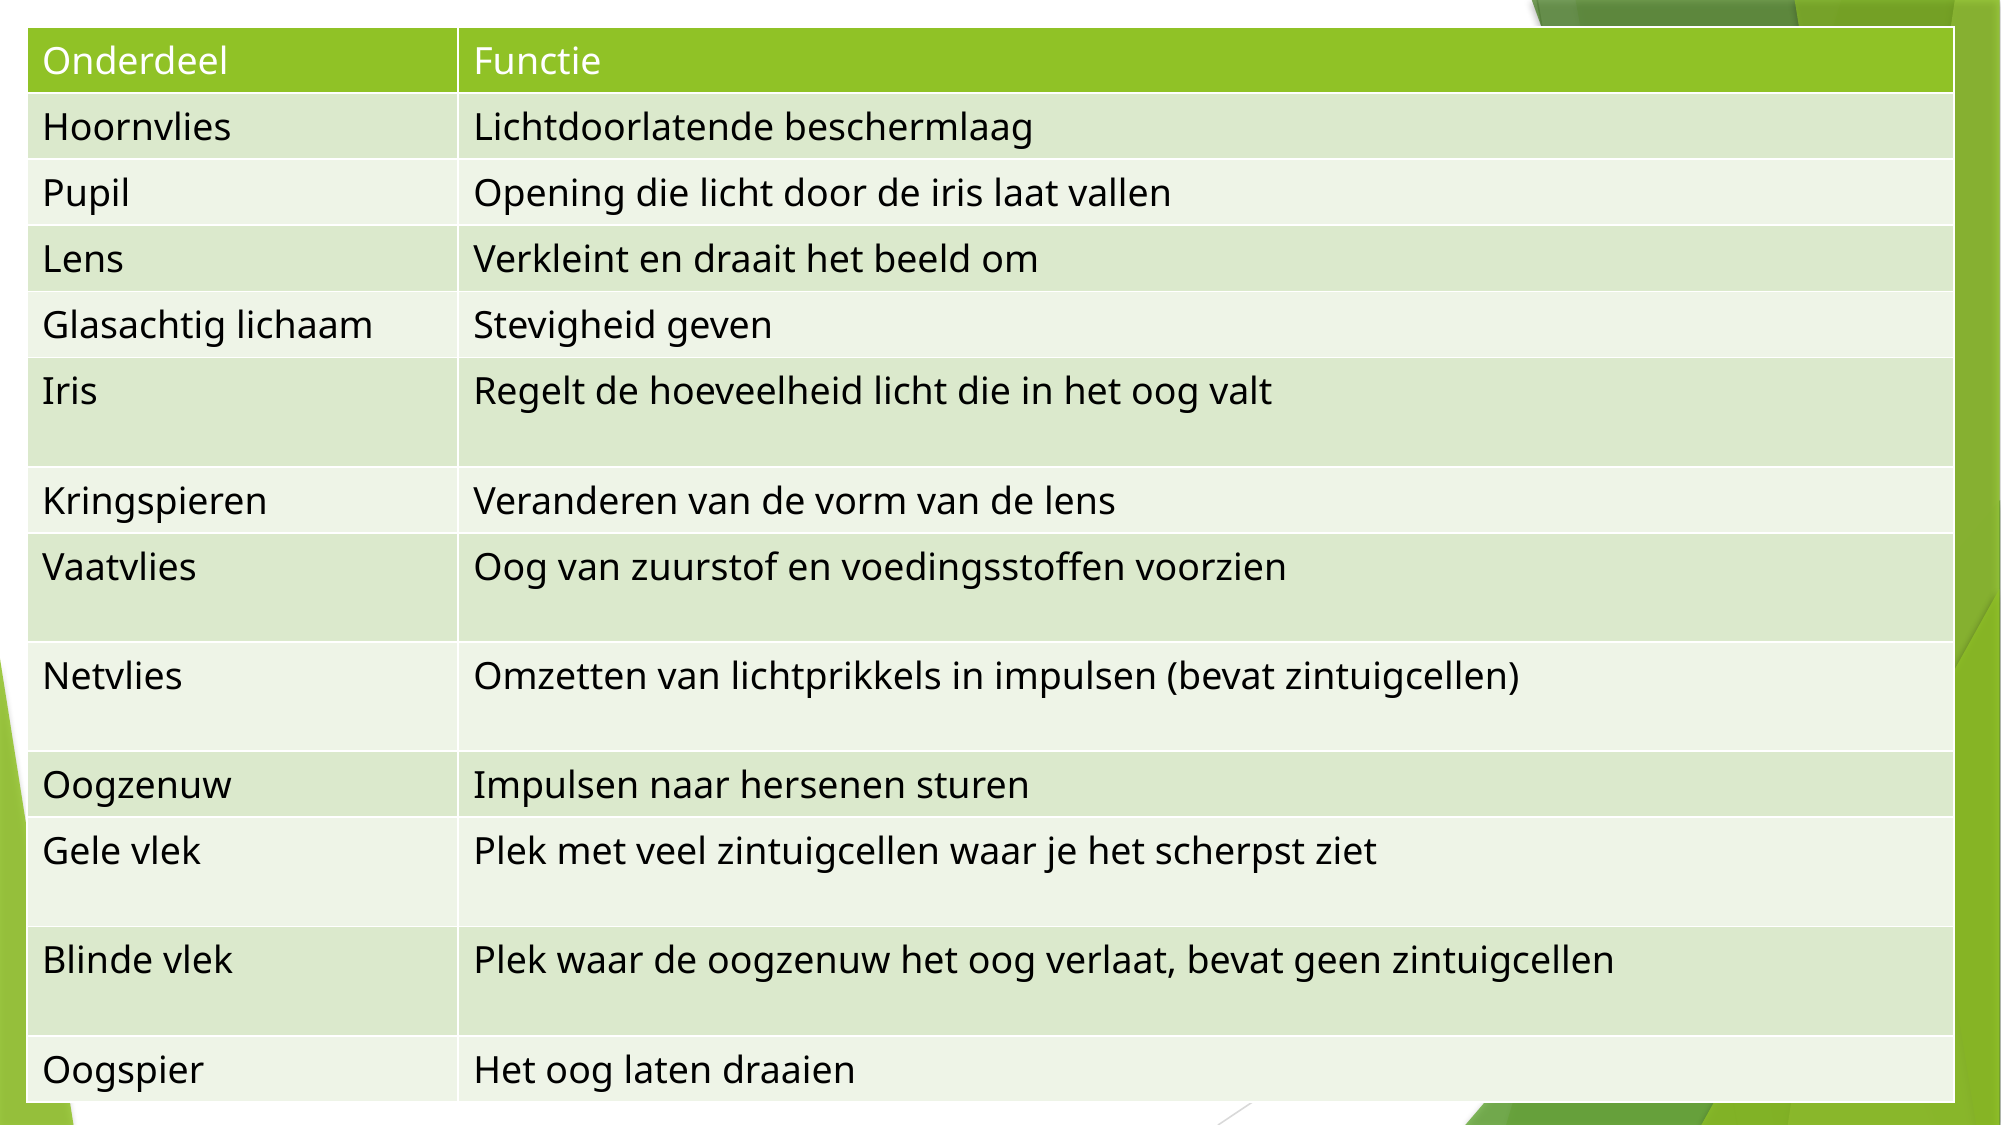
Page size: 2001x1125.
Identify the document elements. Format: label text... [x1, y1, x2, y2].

table_cell Plek waar de oogzenuw het oog verlaat, bevat geen zintuigcellen [459, 927, 1953, 1035]
table_cell Hoornvlies [28, 94, 457, 158]
table_cell Lens [28, 226, 457, 291]
table_cell Verkleint en draait het beeld om [459, 226, 1953, 291]
table_header Onderdeel [28, 28, 457, 92]
table_cell Impulsen naar hersenen sturen [459, 752, 1953, 816]
table_cell Omzetten van lichtprikkels in impulsen (bevat zintuigcellen) [459, 643, 1953, 750]
table_cell Regelt de hoeveelheid licht die in het oog valt [459, 358, 1953, 466]
table_cell Veranderen van de vorm van de lens [459, 468, 1953, 532]
table_cell Iris [28, 358, 457, 466]
table_cell Oogzenuw [28, 752, 457, 816]
table_cell Netvlies [28, 643, 457, 750]
table_cell Het oog laten draaien [459, 1037, 1953, 1101]
table_cell Lichtdoorlatende beschermlaag [459, 94, 1953, 158]
table_cell Plek met veel zintuigcellen waar je het scherpst ziet [459, 818, 1953, 926]
table_cell Gele vlek [28, 818, 457, 926]
table_cell Glasachtig lichaam [28, 292, 457, 357]
table_cell Opening die licht door de iris laat vallen [459, 160, 1953, 224]
table_cell Oog van zuurstof en voedingsstoffen voorzien [459, 534, 1953, 641]
table_cell Vaatvlies [28, 534, 457, 641]
table_cell Pupil [28, 160, 457, 224]
table_header Functie [459, 28, 1953, 92]
table_cell Stevigheid geven [459, 292, 1953, 357]
table_cell Oogspier [28, 1037, 457, 1101]
table_cell Kringspieren [28, 468, 457, 532]
table_cell Blinde vlek [28, 927, 457, 1035]
